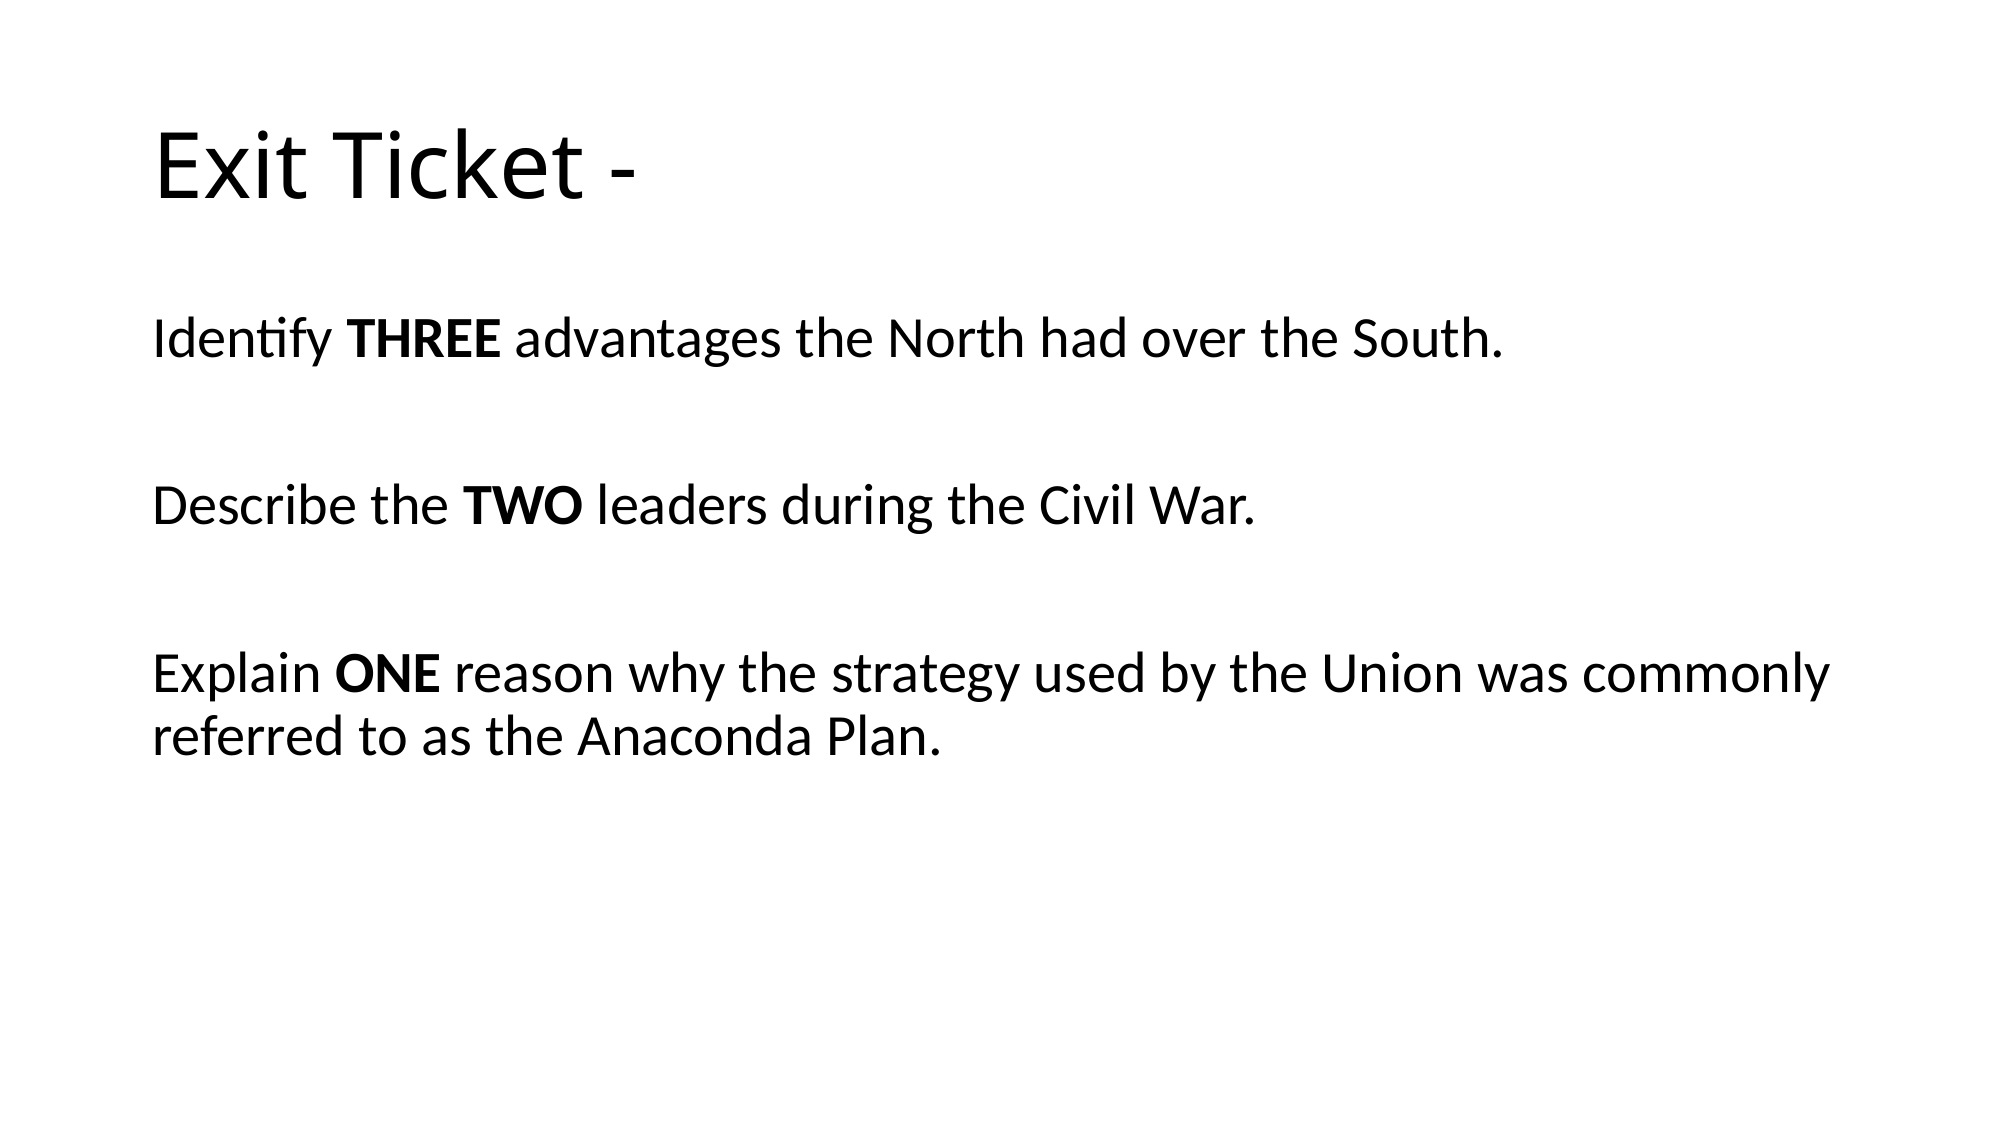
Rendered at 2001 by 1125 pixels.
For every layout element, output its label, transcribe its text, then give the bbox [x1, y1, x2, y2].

title Exit Ticket - [137, 59, 1863, 278]
list Identify THREE advantages the North had over the South. Describe the TWO leaders during the Civil War. Explain ONE reason why the strategy used by the Union was commonly referred to as the Anaconda Plan. [137, 299, 1863, 1014]
